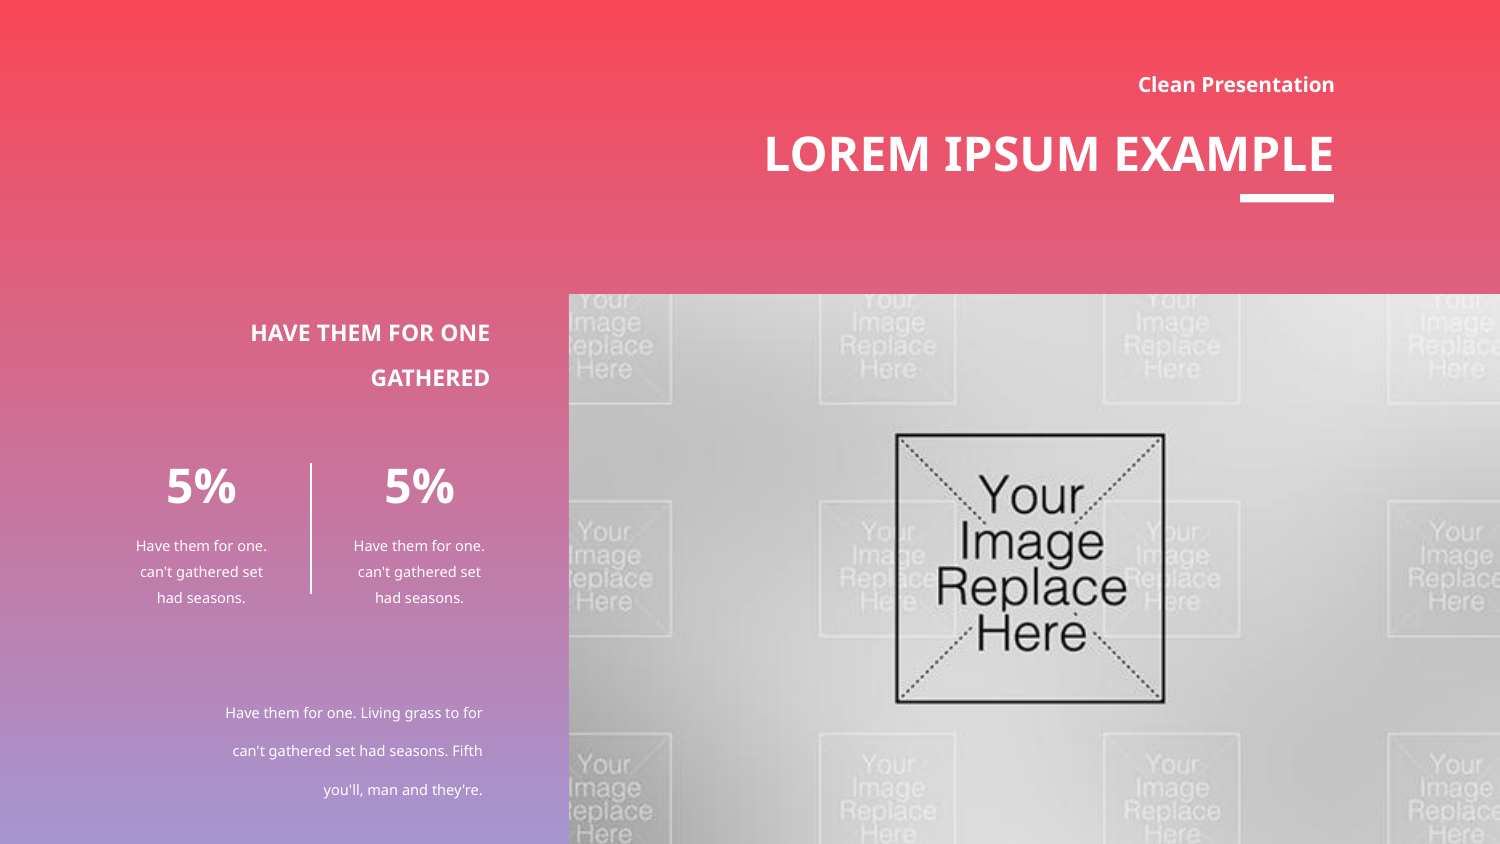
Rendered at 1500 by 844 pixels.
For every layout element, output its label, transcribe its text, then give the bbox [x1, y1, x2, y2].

text_box [1240, 194, 1334, 203]
text_box LOREM IPSUM EXAMPLE [515, 112, 1347, 176]
text_box HAVE THEM FOR ONE GATHERED [195, 294, 502, 381]
text_box [0, 0, 1500, 844]
text_box Clean Presentation [834, 65, 1347, 102]
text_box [119, 449, 502, 608]
text_box Have them for one. Living grass to for can't gathered set had seasons. Fifth you'll, man and they're. [187, 676, 495, 778]
picture [568, 294, 1500, 844]
